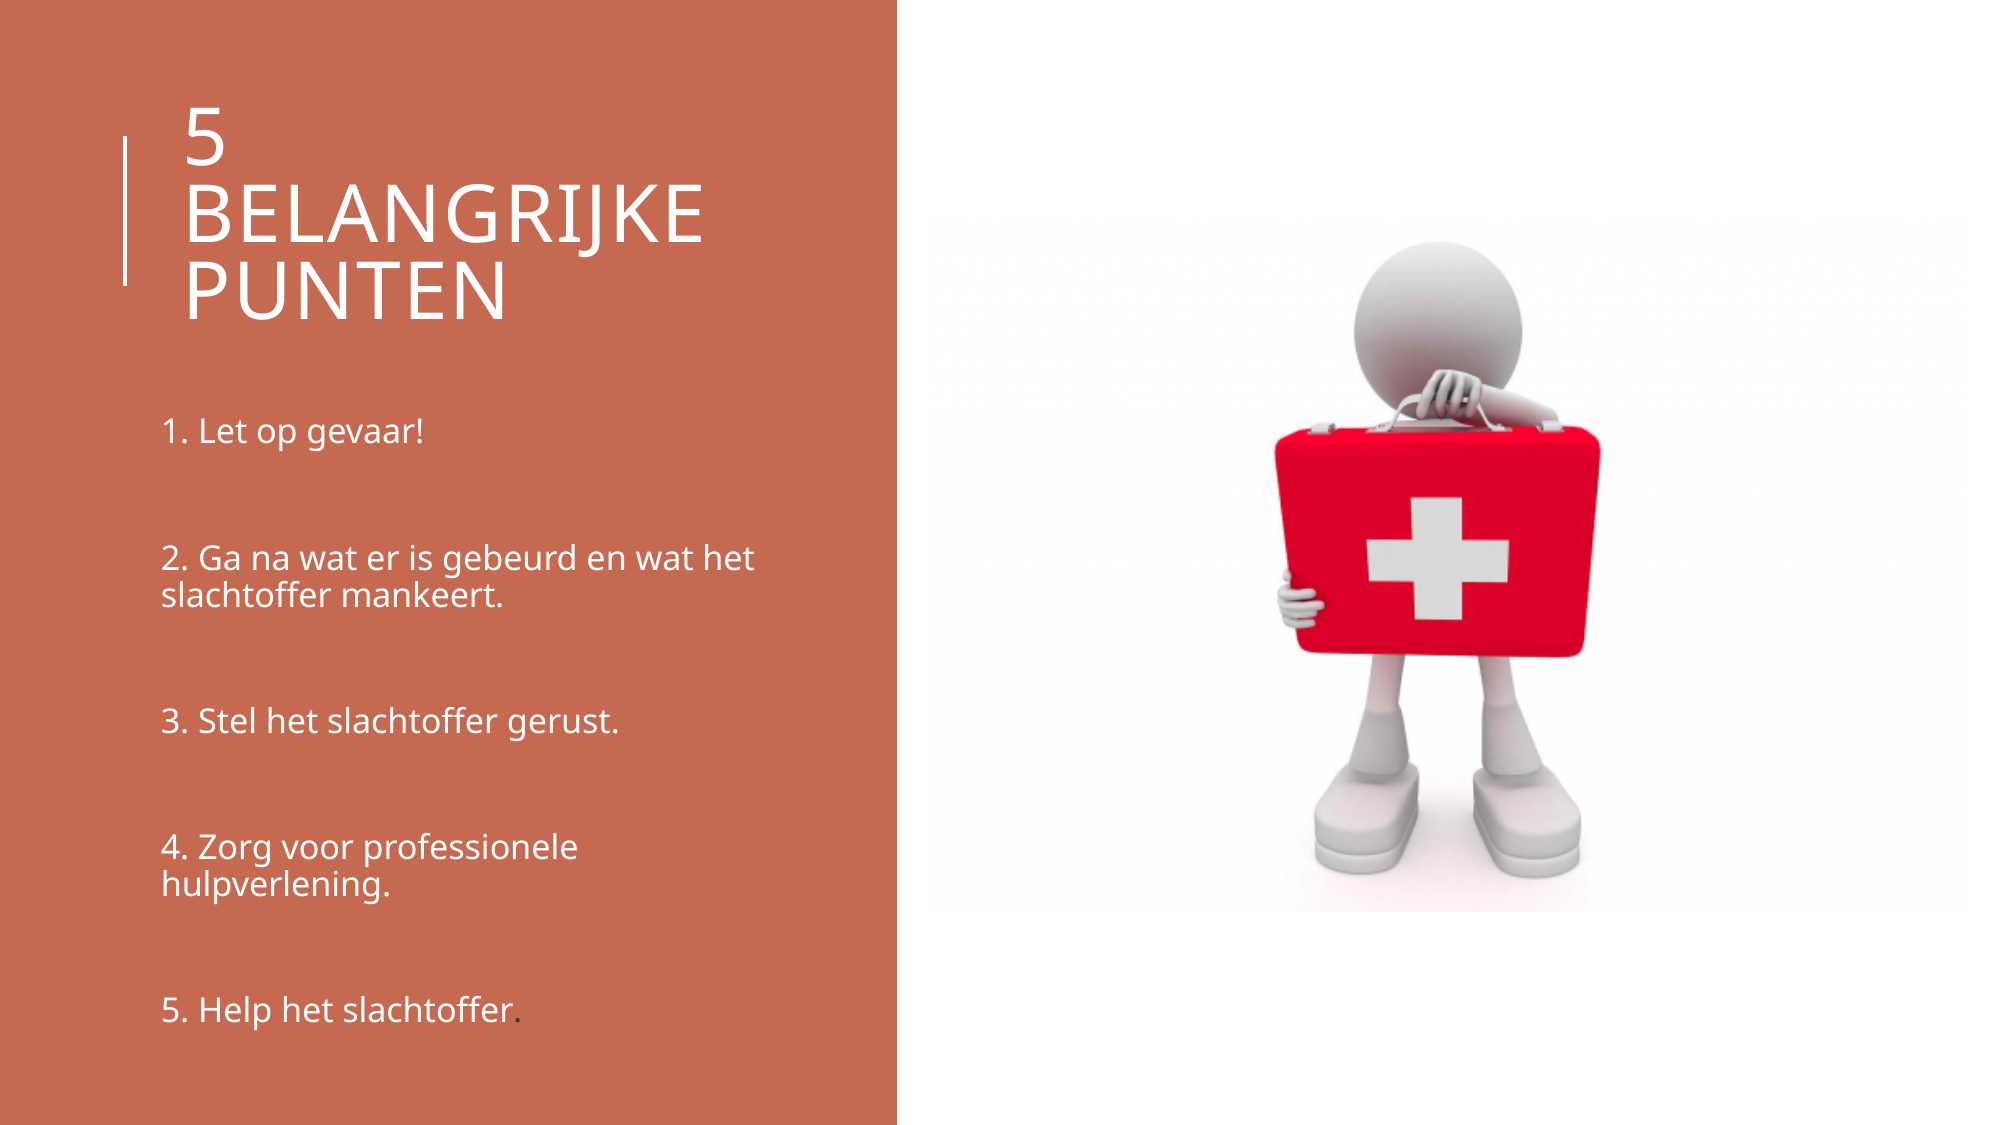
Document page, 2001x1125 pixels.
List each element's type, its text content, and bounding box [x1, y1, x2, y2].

list 1. Let op gevaar! 2. Ga na wat er is gebeurd en wat het slachtoffer mankeert. 3. Stel het slachtoffer gerust. 4. Zorg voor professionele hulpverlening. 5. Help het slachtoffer. [139, 341, 788, 1040]
picture [925, 218, 1970, 915]
title 5 belangrijke punten [168, 96, 788, 341]
text_box [0, 0, 898, 1125]
